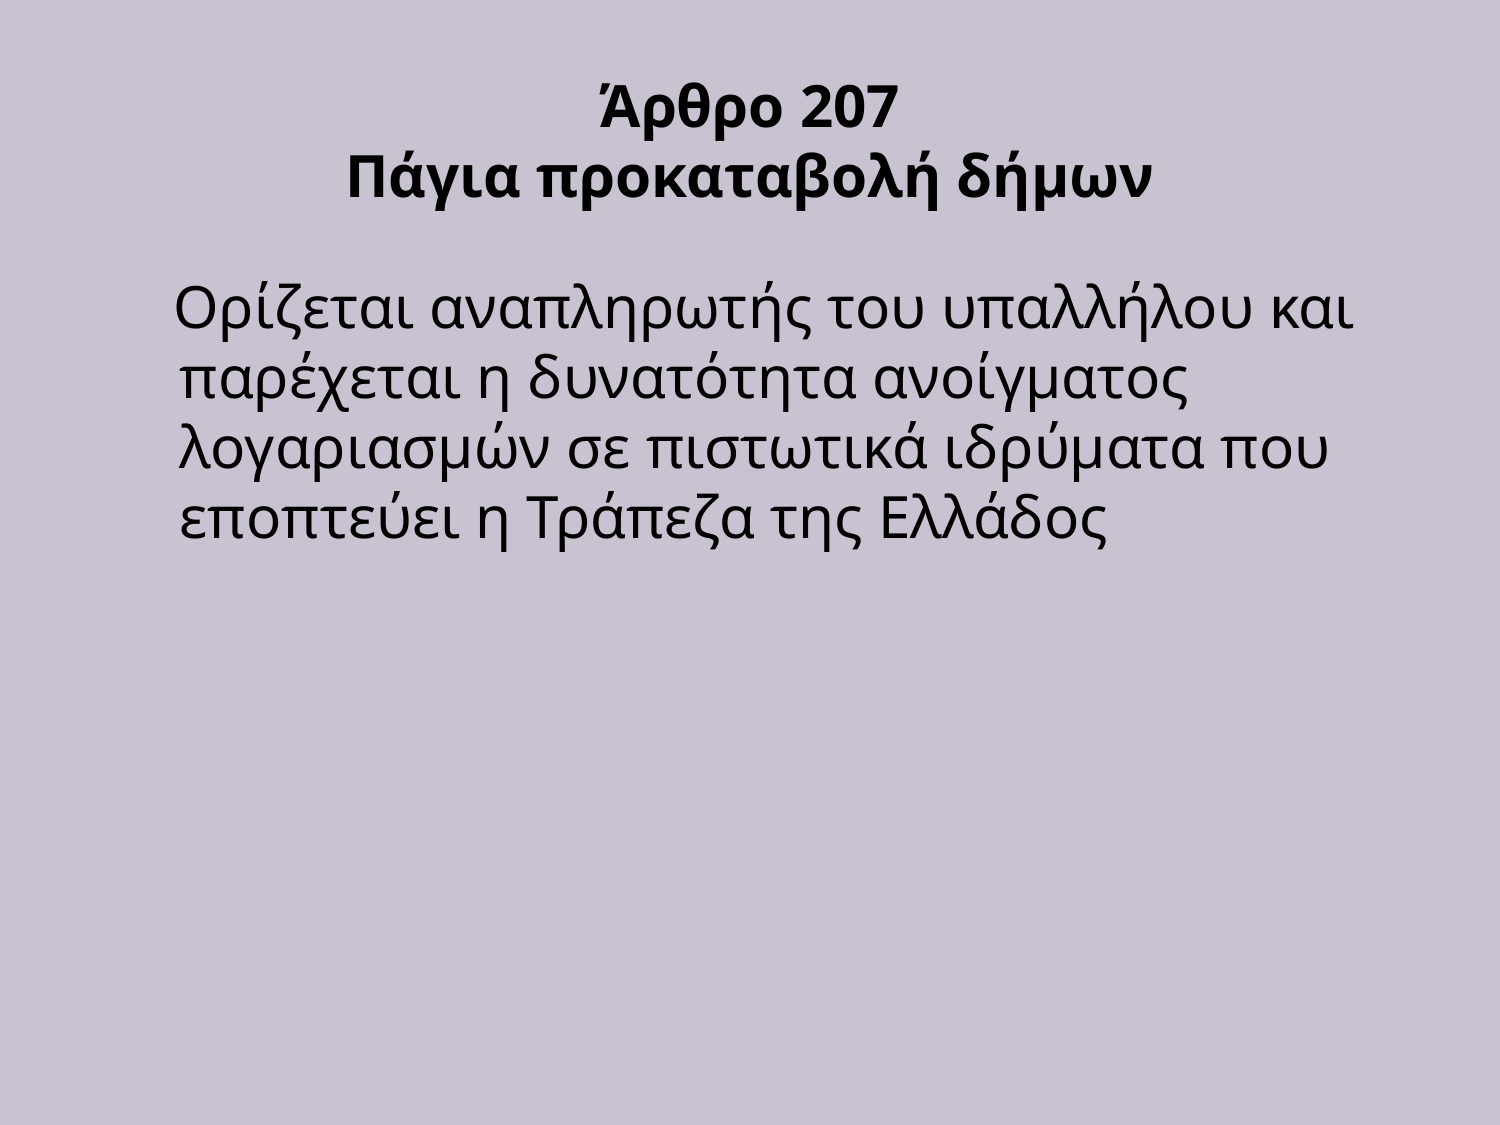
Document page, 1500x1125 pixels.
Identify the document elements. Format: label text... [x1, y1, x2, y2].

list Ορίζεται αναπληρωτής του υπαλλήλου και παρέχεται η δυνατότητα ανοίγματος λογαριασμών σε πιστωτικά ιδρύματα που εποπτεύει η Τράπεζα της Ελλάδος [75, 262, 1425, 1035]
title Άρθρο 207 Πάγια προκαταβολή δήμων [75, 45, 1425, 233]
